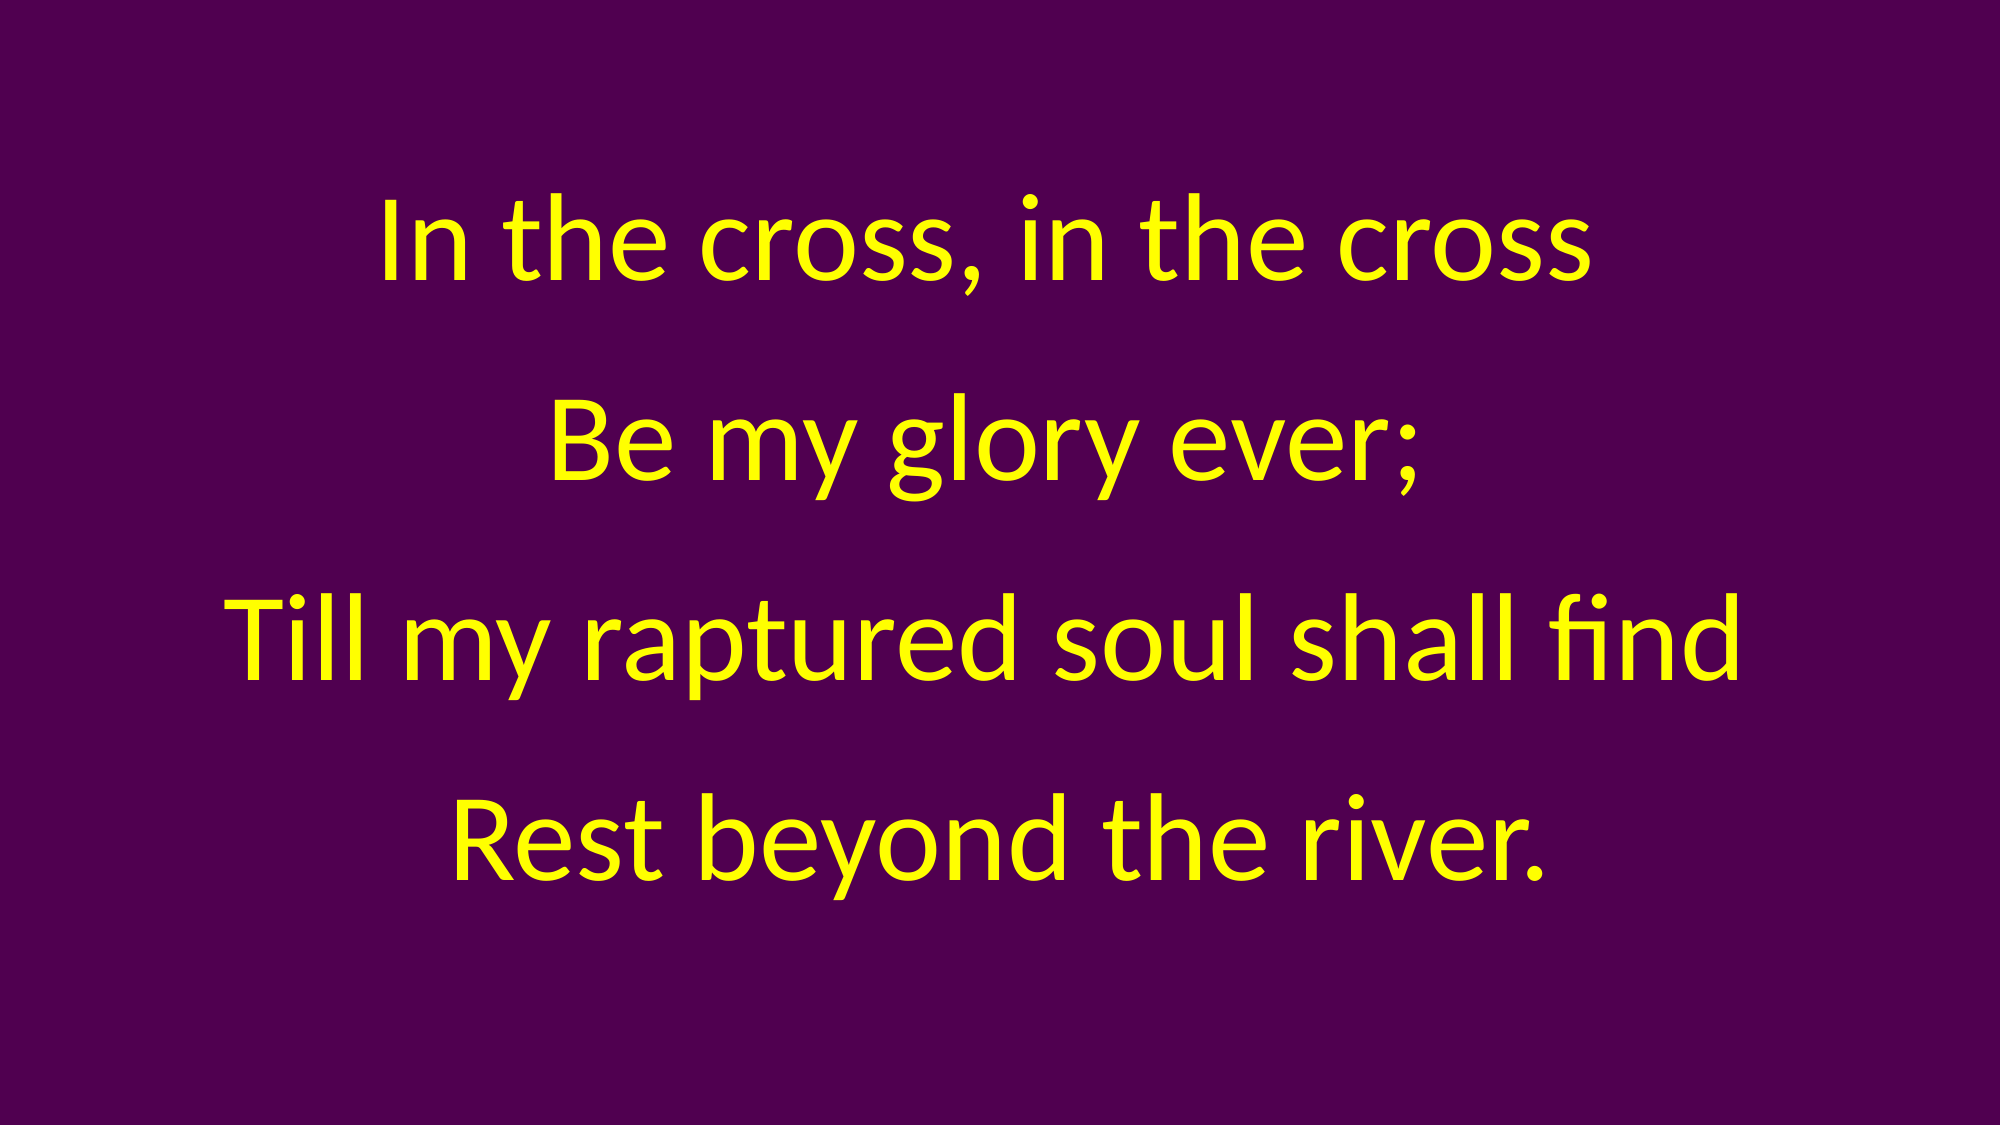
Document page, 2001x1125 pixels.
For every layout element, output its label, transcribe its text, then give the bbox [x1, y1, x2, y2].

text_box In the cross, in the cross Be my glory ever; Till my raptured soul shall find Rest beyond the river. [0, 148, 2000, 914]
